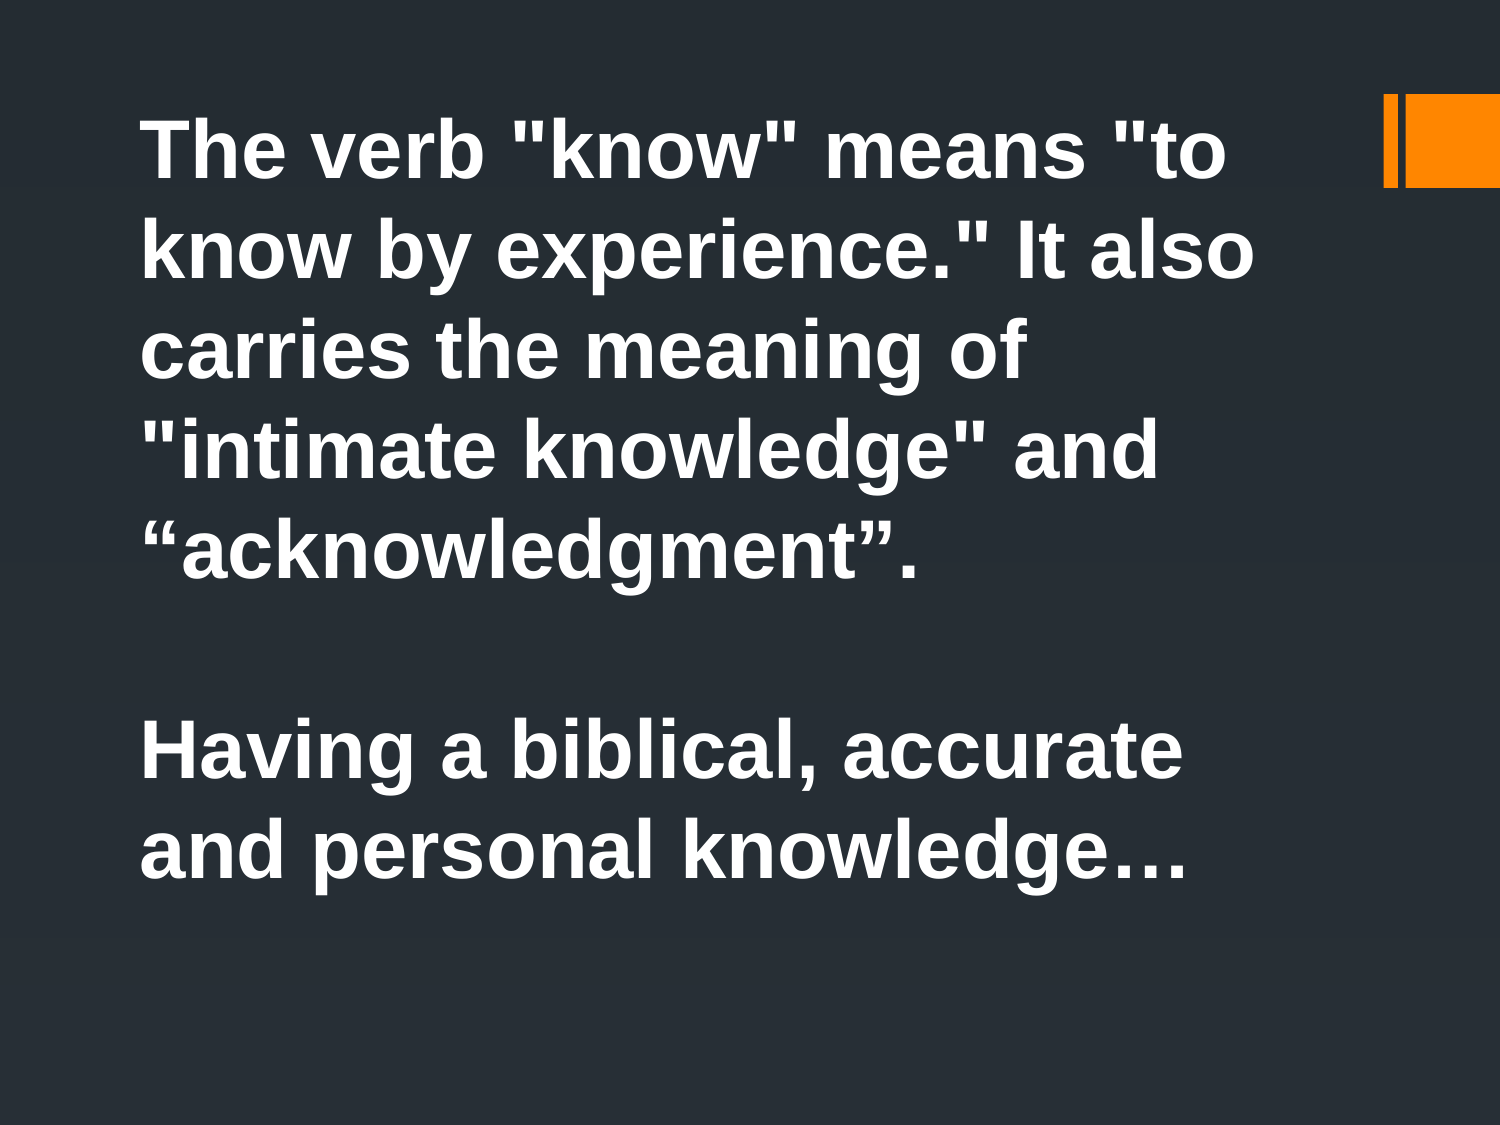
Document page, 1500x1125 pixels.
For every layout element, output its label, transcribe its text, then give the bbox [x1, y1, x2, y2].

text_box The verb "know" means "to know by experience." It also carries the meaning of "intimate knowledge" and “acknowledgment”. Having a biblical, accurate and personal knowledge… [124, 87, 1338, 933]
